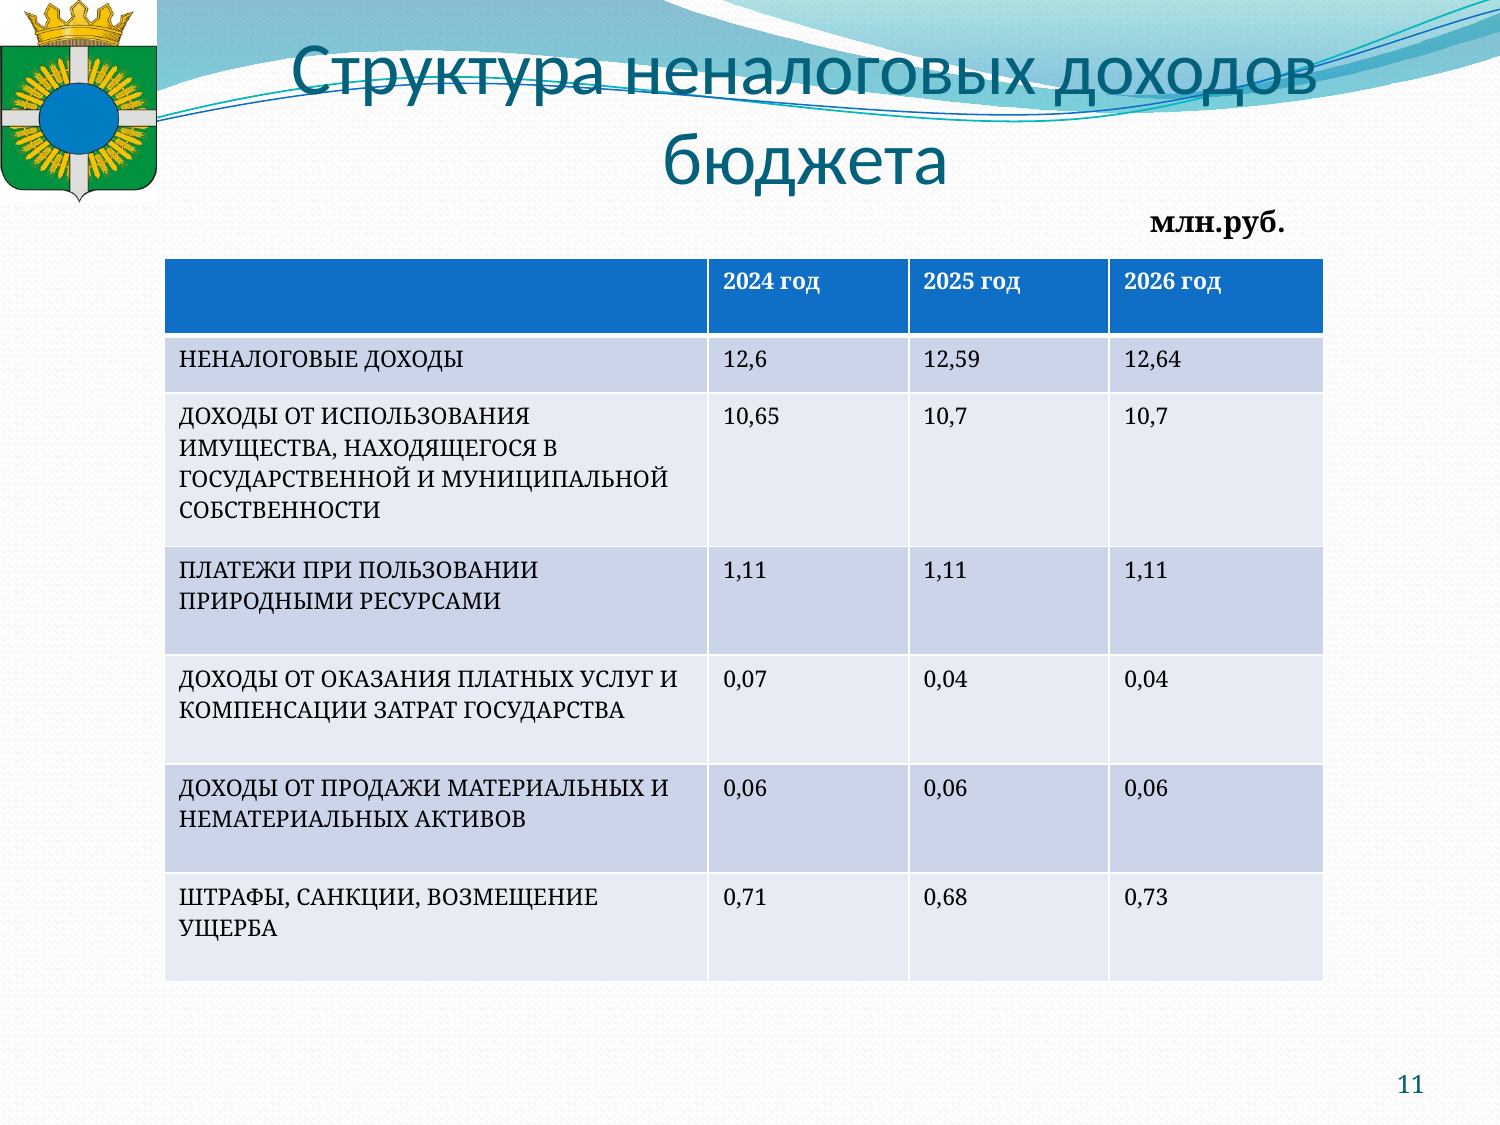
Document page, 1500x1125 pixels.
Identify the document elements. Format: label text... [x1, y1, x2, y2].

table_cell 0,73 [1110, 874, 1323, 981]
table_cell НЕНАЛОГОВЫЕ ДОХОДЫ [165, 338, 707, 392]
table_header 2025 год [910, 259, 1108, 333]
title Структура неналоговых доходов бюджета [187, 35, 1425, 200]
table_cell 0,04 [1110, 656, 1323, 763]
table_header 2024 год [709, 259, 908, 333]
table_cell 0,06 [910, 765, 1108, 872]
table_cell 10,7 [1110, 394, 1323, 546]
table_cell 0,71 [709, 874, 908, 981]
table_cell 0,06 [709, 765, 908, 872]
table_cell 0,07 [709, 656, 908, 763]
table_cell 0,04 [910, 656, 1108, 763]
table_cell ШТРАФЫ, САНКЦИИ, ВОЗМЕЩЕНИЕ УЩЕРБА [165, 874, 707, 981]
table_cell 10,7 [910, 394, 1108, 546]
table_cell 1,11 [1110, 547, 1323, 654]
table_cell ДОХОДЫ ОТ ИСПОЛЬЗОВАНИЯ ИМУЩЕСТВА, НАХОДЯЩЕГОСЯ В ГОСУДАРСТВЕННОЙ И МУНИЦИПАЛЬНОЙ СОБСТВЕННОСТИ [165, 394, 707, 546]
table_cell ПЛАТЕЖИ ПРИ ПОЛЬЗОВАНИИ ПРИРОДНЫМИ РЕСУРСАМИ [165, 547, 707, 654]
table_cell 0,68 [910, 874, 1108, 981]
picture [0, 0, 157, 204]
slide_number 11 [1299, 1042, 1425, 1103]
table_header 2026 год [1110, 259, 1323, 333]
table_cell 10,65 [709, 394, 908, 546]
table_cell 12,64 [1110, 338, 1323, 392]
table_cell ДОХОДЫ ОТ ПРОДАЖИ МАТЕРИАЛЬНЫХ И НЕМАТЕРИАЛЬНЫХ АКТИВОВ [165, 765, 707, 872]
table_cell 12,59 [910, 338, 1108, 392]
table_header [165, 259, 707, 333]
table_cell 12,6 [709, 338, 908, 392]
table_cell 1,11 [709, 547, 908, 654]
text_box млн.руб. [1127, 196, 1317, 246]
table_cell ДОХОДЫ ОТ ОКАЗАНИЯ ПЛАТНЫХ УСЛУГ И КОМПЕНСАЦИИ ЗАТРАТ ГОСУДАРСТВА [165, 656, 707, 763]
table_cell 1,11 [910, 547, 1108, 654]
table_cell 0,06 [1110, 765, 1323, 872]
